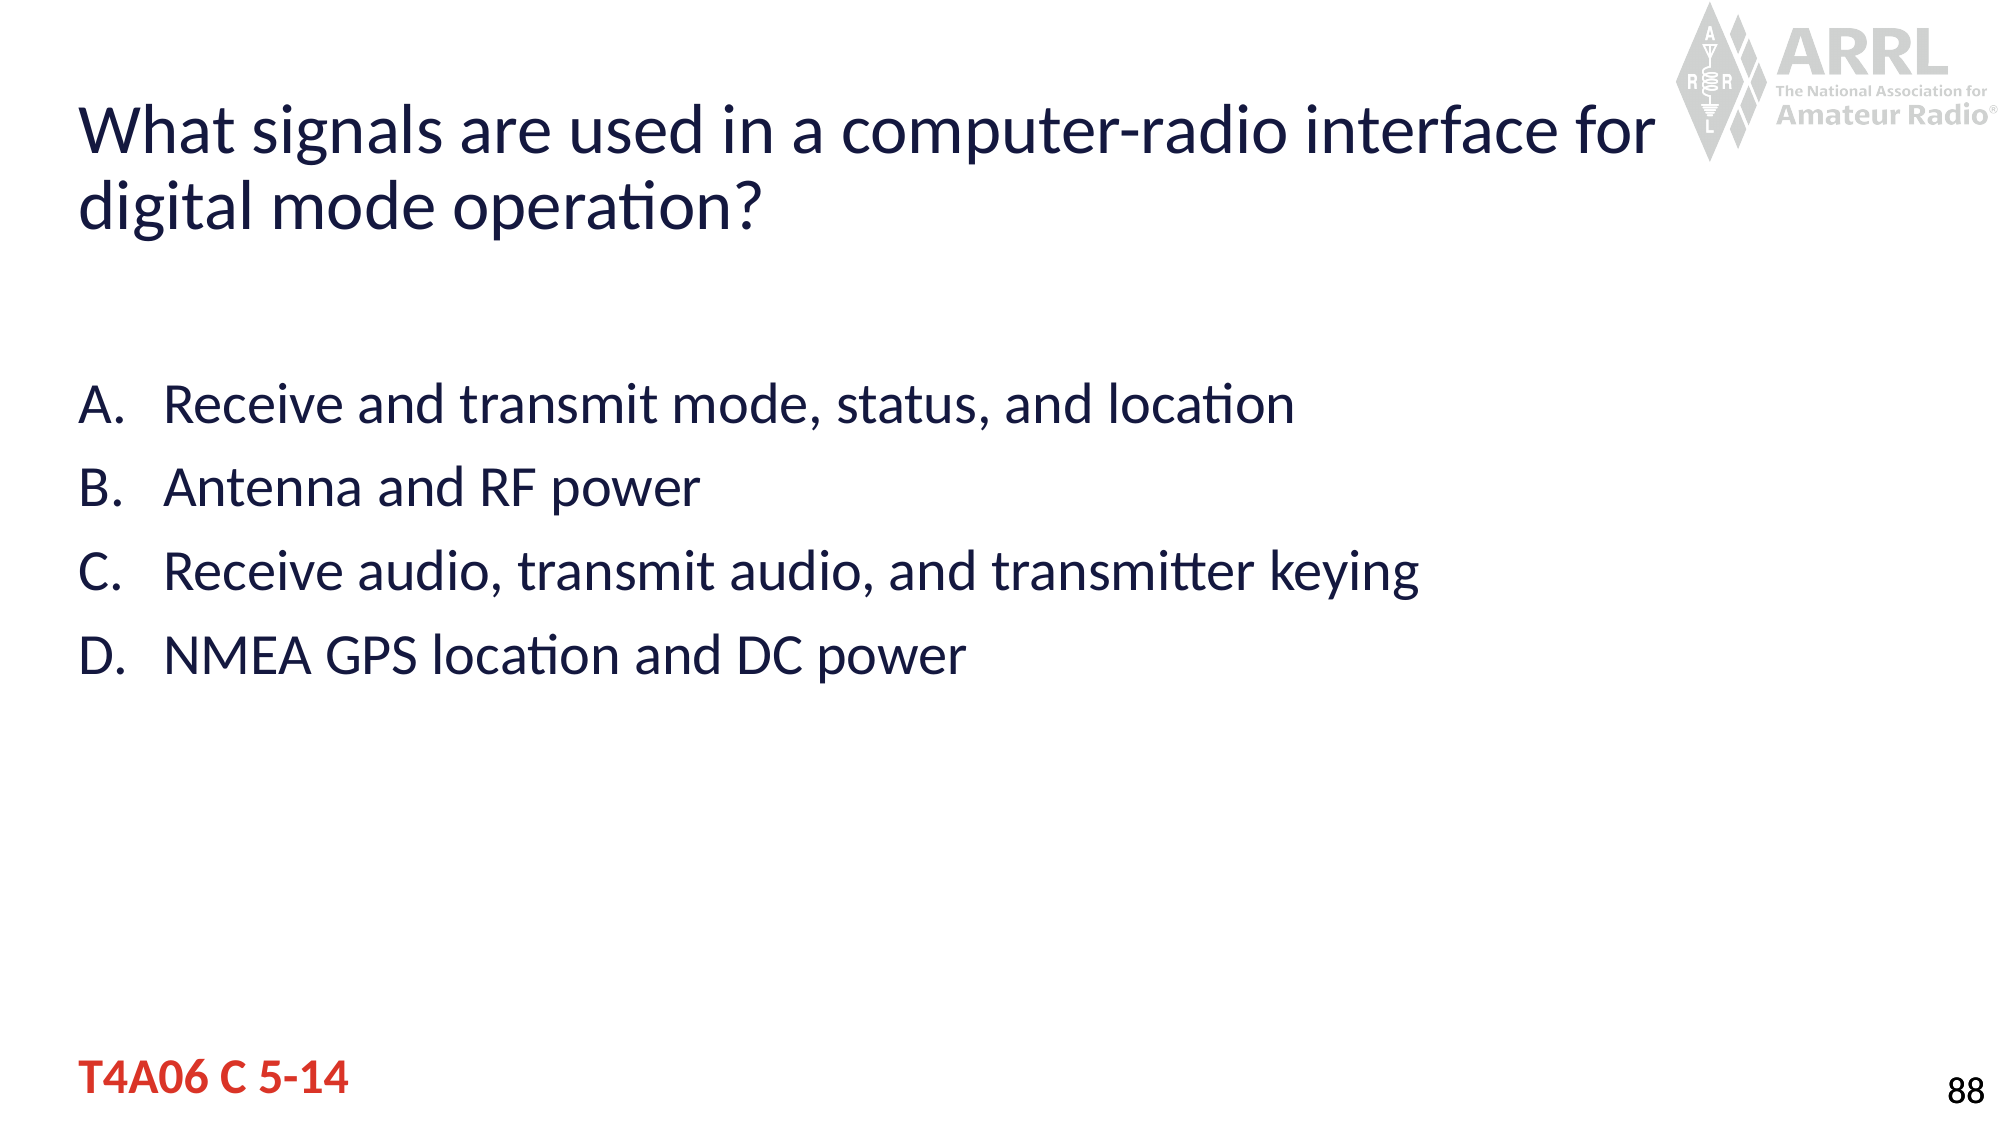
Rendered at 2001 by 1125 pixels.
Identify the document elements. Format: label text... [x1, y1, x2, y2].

list Receive and transmit mode, status, and location Antenna and RF power Receive audio, transmit audio, and transmitter keying NMEA GPS location and DC power [63, 365, 1863, 989]
title What signals are used in a computer-radio interface for digital mode operation? [63, 59, 1863, 278]
text_box T4A06 C 5-14 [63, 1036, 921, 1112]
picture [1674, 0, 2000, 164]
